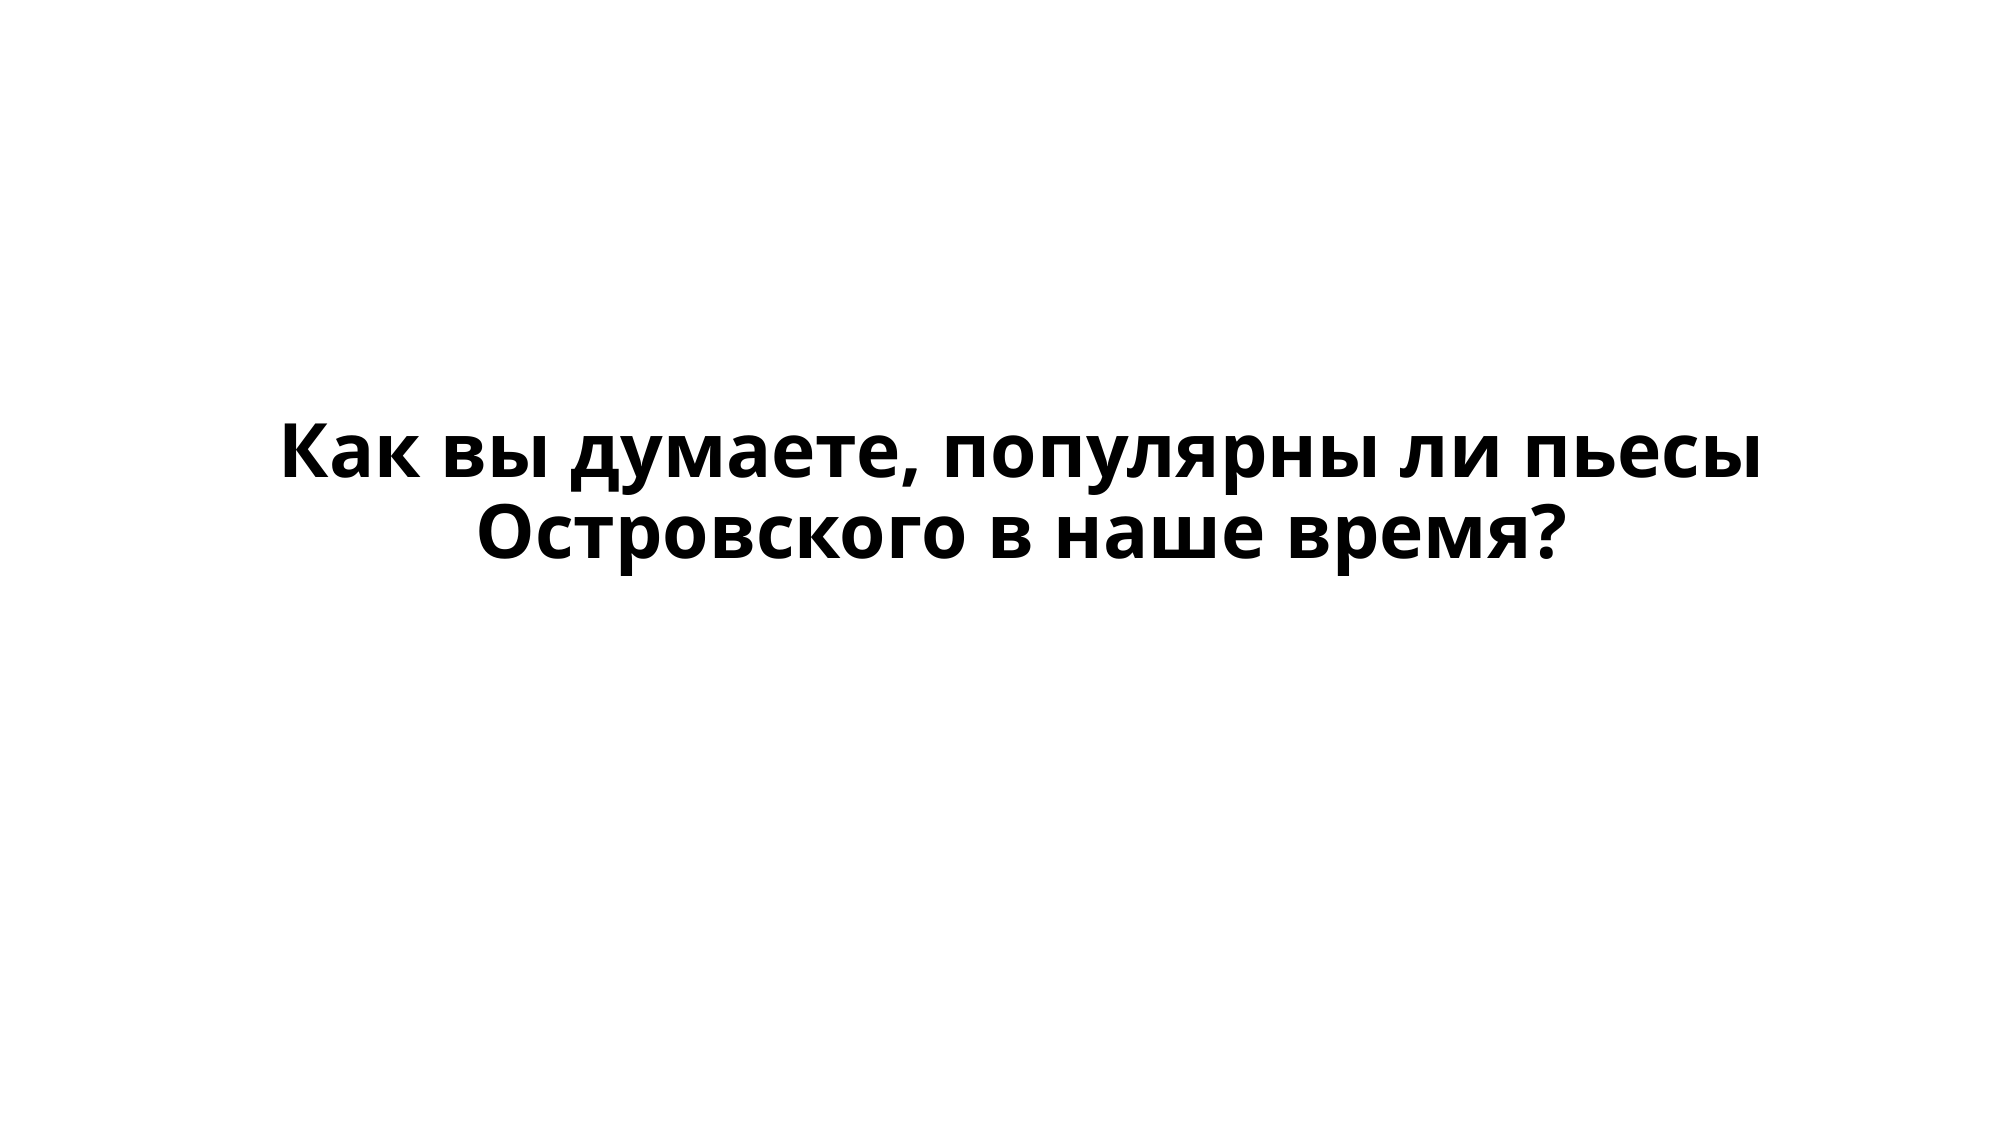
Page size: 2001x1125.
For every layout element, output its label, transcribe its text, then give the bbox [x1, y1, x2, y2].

title Как вы думаете, популярны ли пьесы Островского в наше время? [207, 369, 1837, 619]
